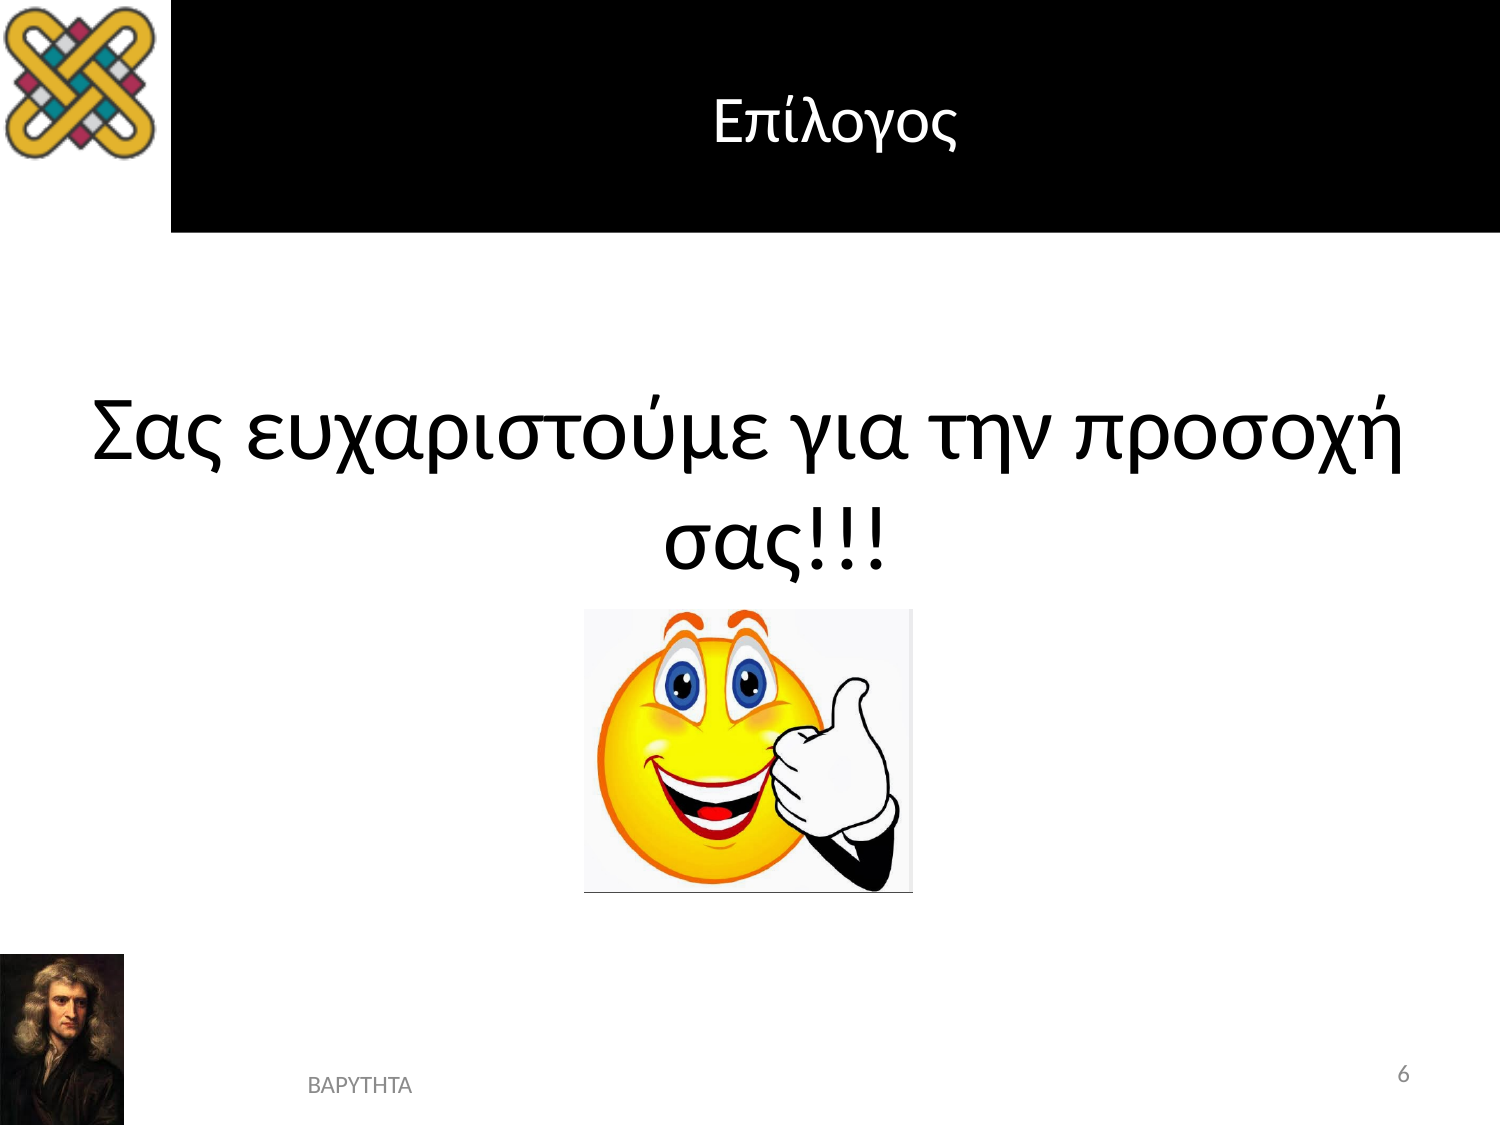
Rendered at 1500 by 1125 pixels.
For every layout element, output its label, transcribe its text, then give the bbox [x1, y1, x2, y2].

footer ΒΑΡΥΤΗΤΑ [171, 1042, 550, 1125]
title Επίλογος [171, 0, 1500, 233]
picture [584, 609, 913, 894]
picture [0, 0, 161, 165]
list Σας ευχαριστούμε για την προσοχή σας!!! [0, 262, 1500, 1125]
slide_number 6 [1074, 1042, 1425, 1103]
